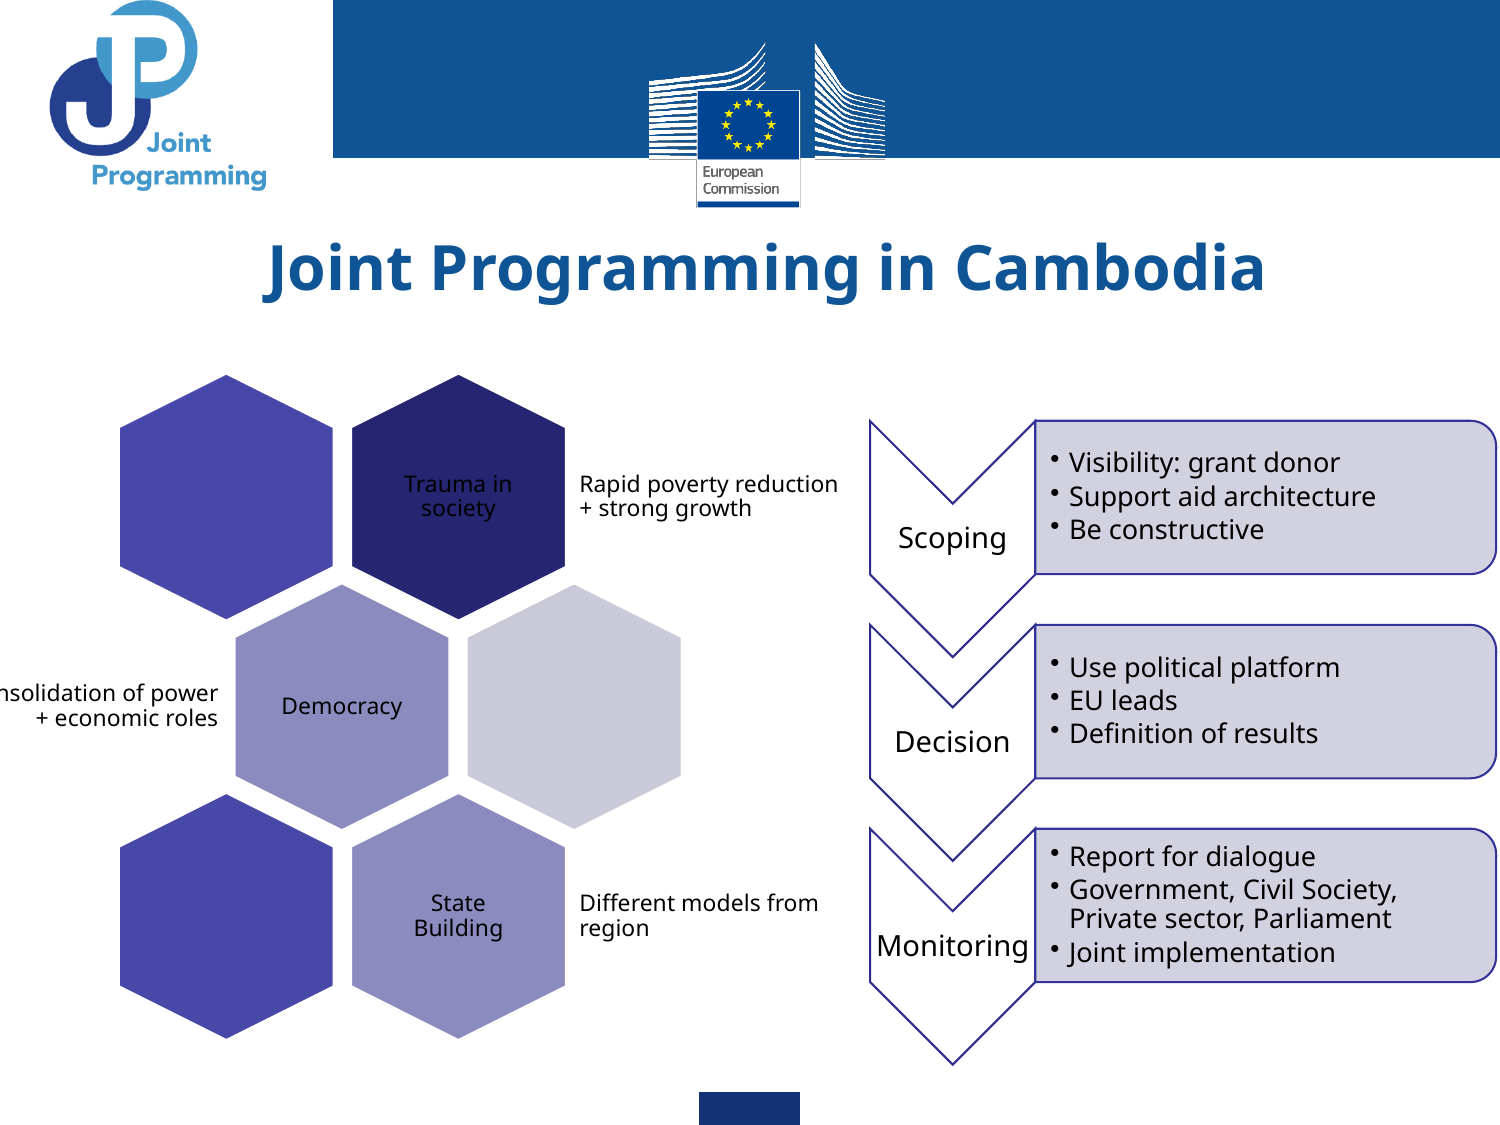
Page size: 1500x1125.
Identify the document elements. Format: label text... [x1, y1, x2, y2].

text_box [870, 420, 1497, 1066]
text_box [0, 373, 872, 1041]
picture [649, 42, 885, 206]
title Joint Programming in Cambodia [63, 206, 1414, 325]
picture [0, 0, 333, 195]
